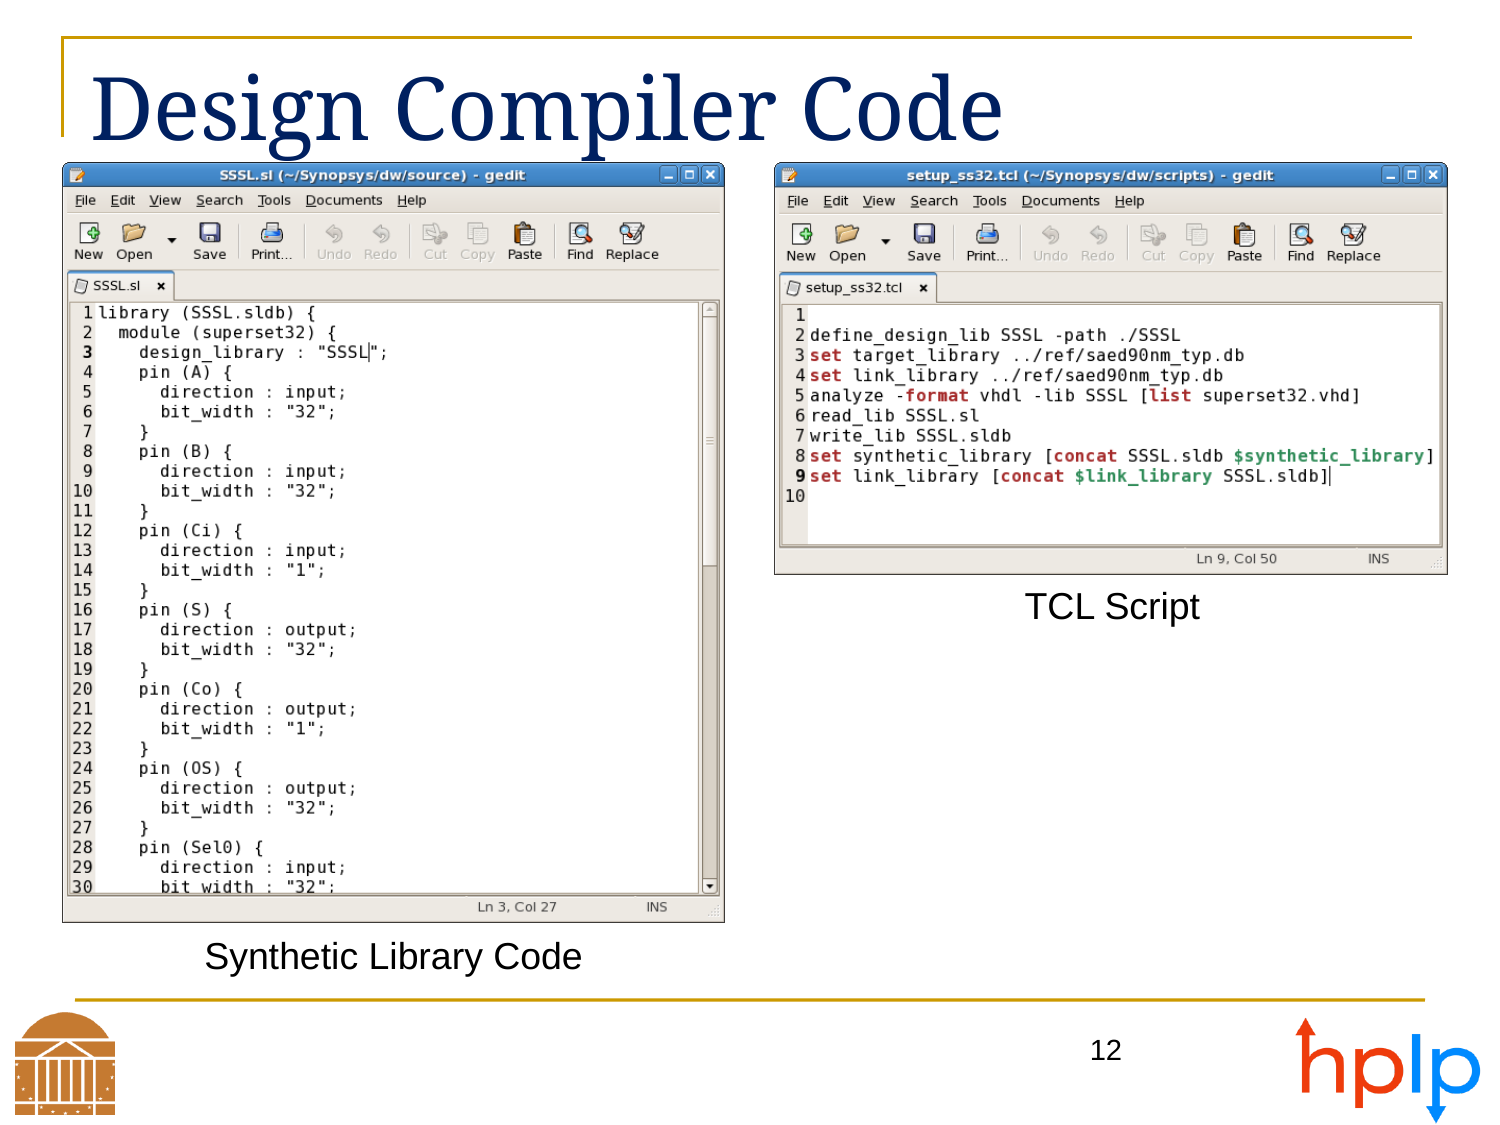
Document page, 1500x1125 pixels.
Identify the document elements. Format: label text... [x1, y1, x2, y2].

text_box TCL Script [774, 582, 1450, 635]
picture [62, 162, 726, 924]
picture [15, 1012, 115, 1115]
picture [774, 162, 1448, 576]
title Design Compiler Code [74, 45, 1426, 233]
picture [1257, 999, 1500, 1125]
text_box Synthetic Library Code [62, 930, 725, 985]
slide_number 12 [1074, 1024, 1425, 1100]
